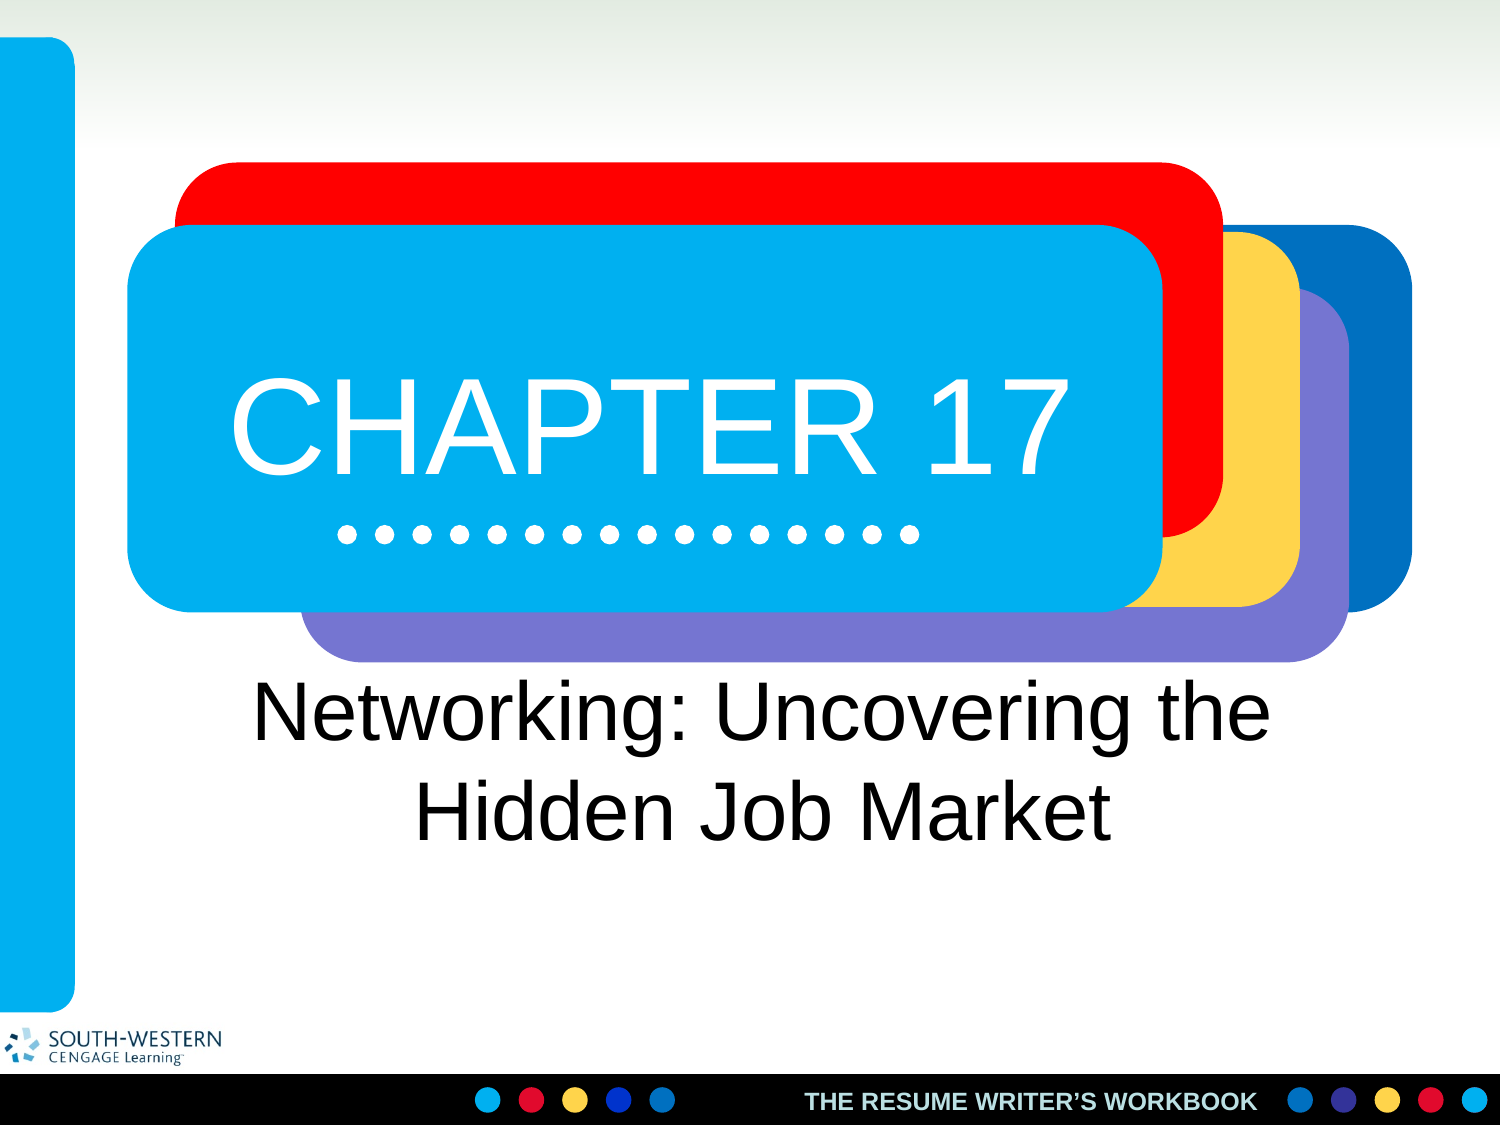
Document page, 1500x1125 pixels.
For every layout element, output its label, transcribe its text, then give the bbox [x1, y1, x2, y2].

title CHAPTER 17 [206, 226, 1131, 613]
subtitle Networking: Uncovering the Hidden Job Market [212, 649, 1313, 938]
picture [0, 1022, 225, 1073]
